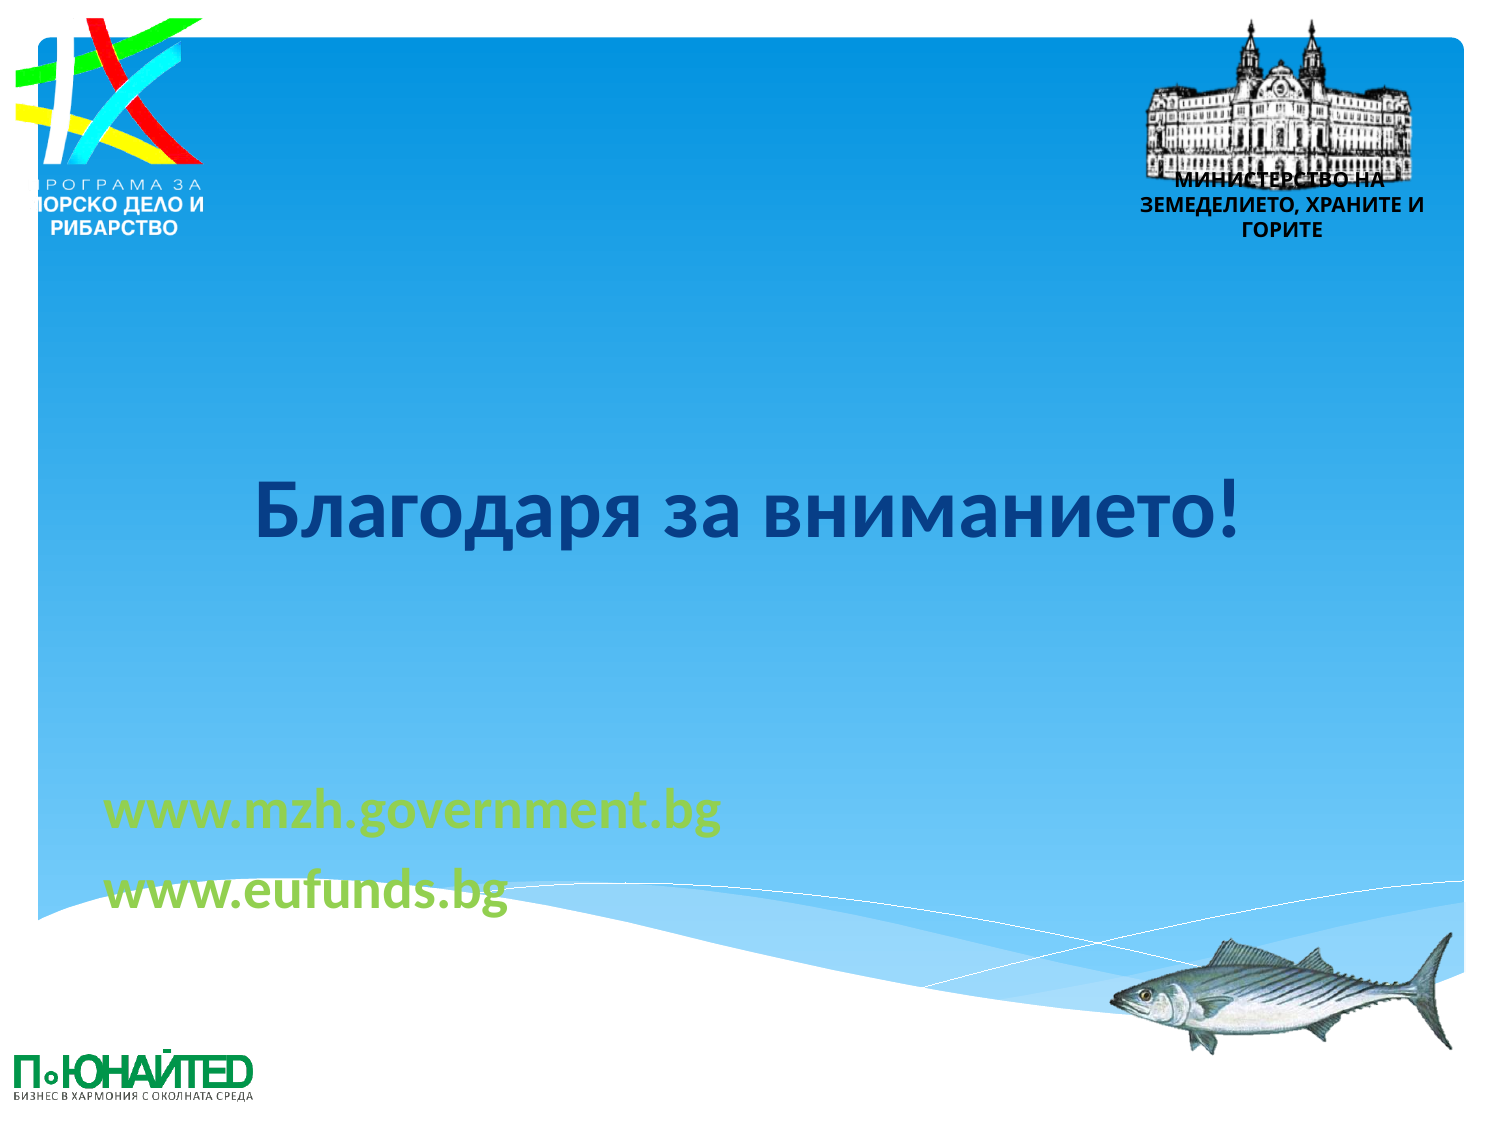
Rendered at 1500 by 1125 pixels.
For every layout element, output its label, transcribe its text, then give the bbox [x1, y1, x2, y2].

picture [13, 1049, 253, 1102]
subtitle www.mzh.government.bg www.eufunds.bg [88, 763, 1412, 929]
picture [0, 8, 215, 241]
title Благодаря за вниманието! [88, 255, 1412, 563]
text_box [1088, 13, 1476, 250]
picture [1106, 928, 1458, 1059]
